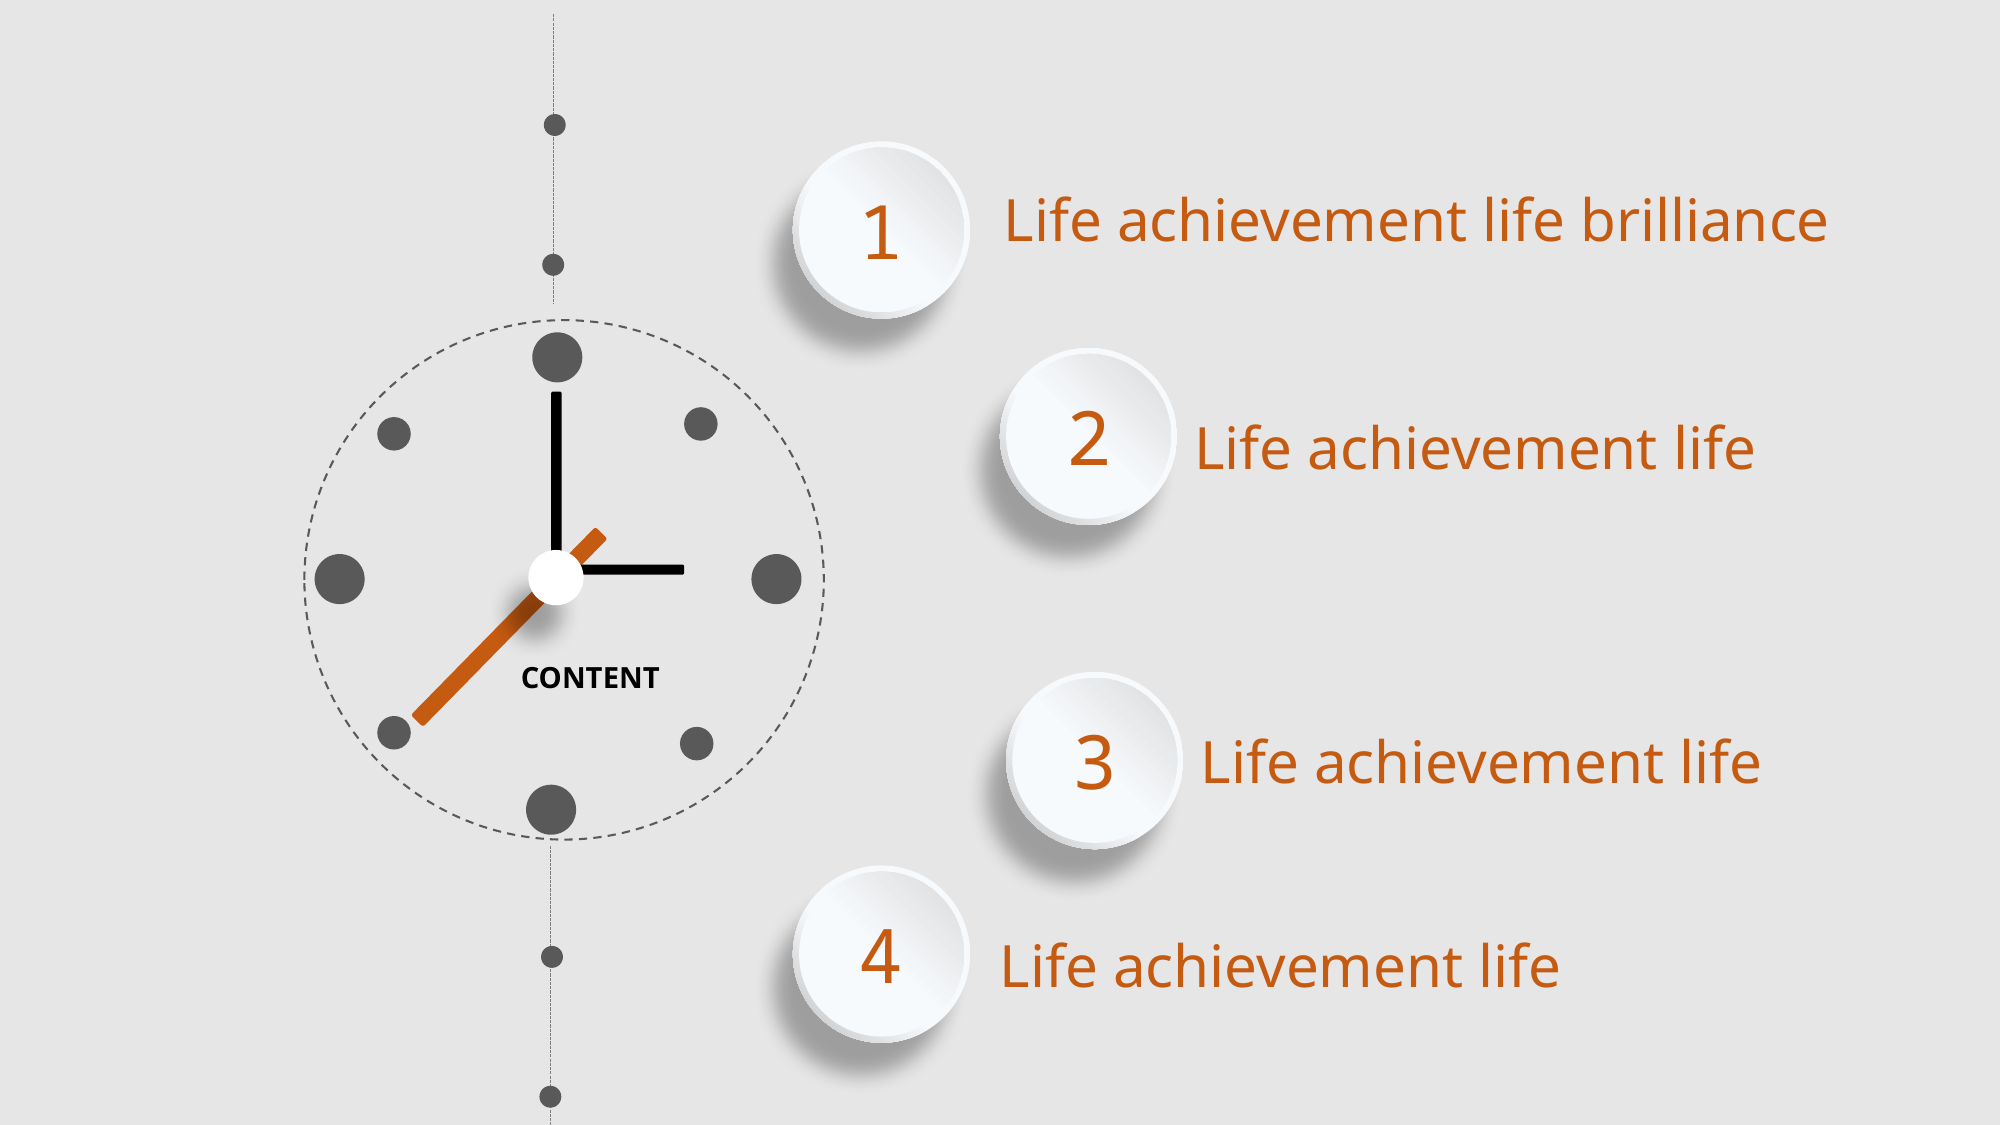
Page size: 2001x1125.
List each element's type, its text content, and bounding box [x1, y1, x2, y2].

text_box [792, 141, 971, 319]
text_box Life achievement life [984, 921, 1577, 1007]
text_box [510, 835, 616, 841]
text_box [486, 319, 642, 332]
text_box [314, 332, 802, 835]
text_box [792, 865, 971, 1043]
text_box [539, 845, 563, 1125]
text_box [542, 13, 566, 305]
text_box Life achievement life [1185, 717, 1778, 803]
text_box [802, 475, 825, 685]
text_box Life achievement life brilliance [988, 175, 1845, 261]
text_box Life achievement life [1179, 403, 1771, 489]
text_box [999, 347, 1178, 525]
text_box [1006, 671, 1184, 850]
text_box [303, 506, 314, 650]
